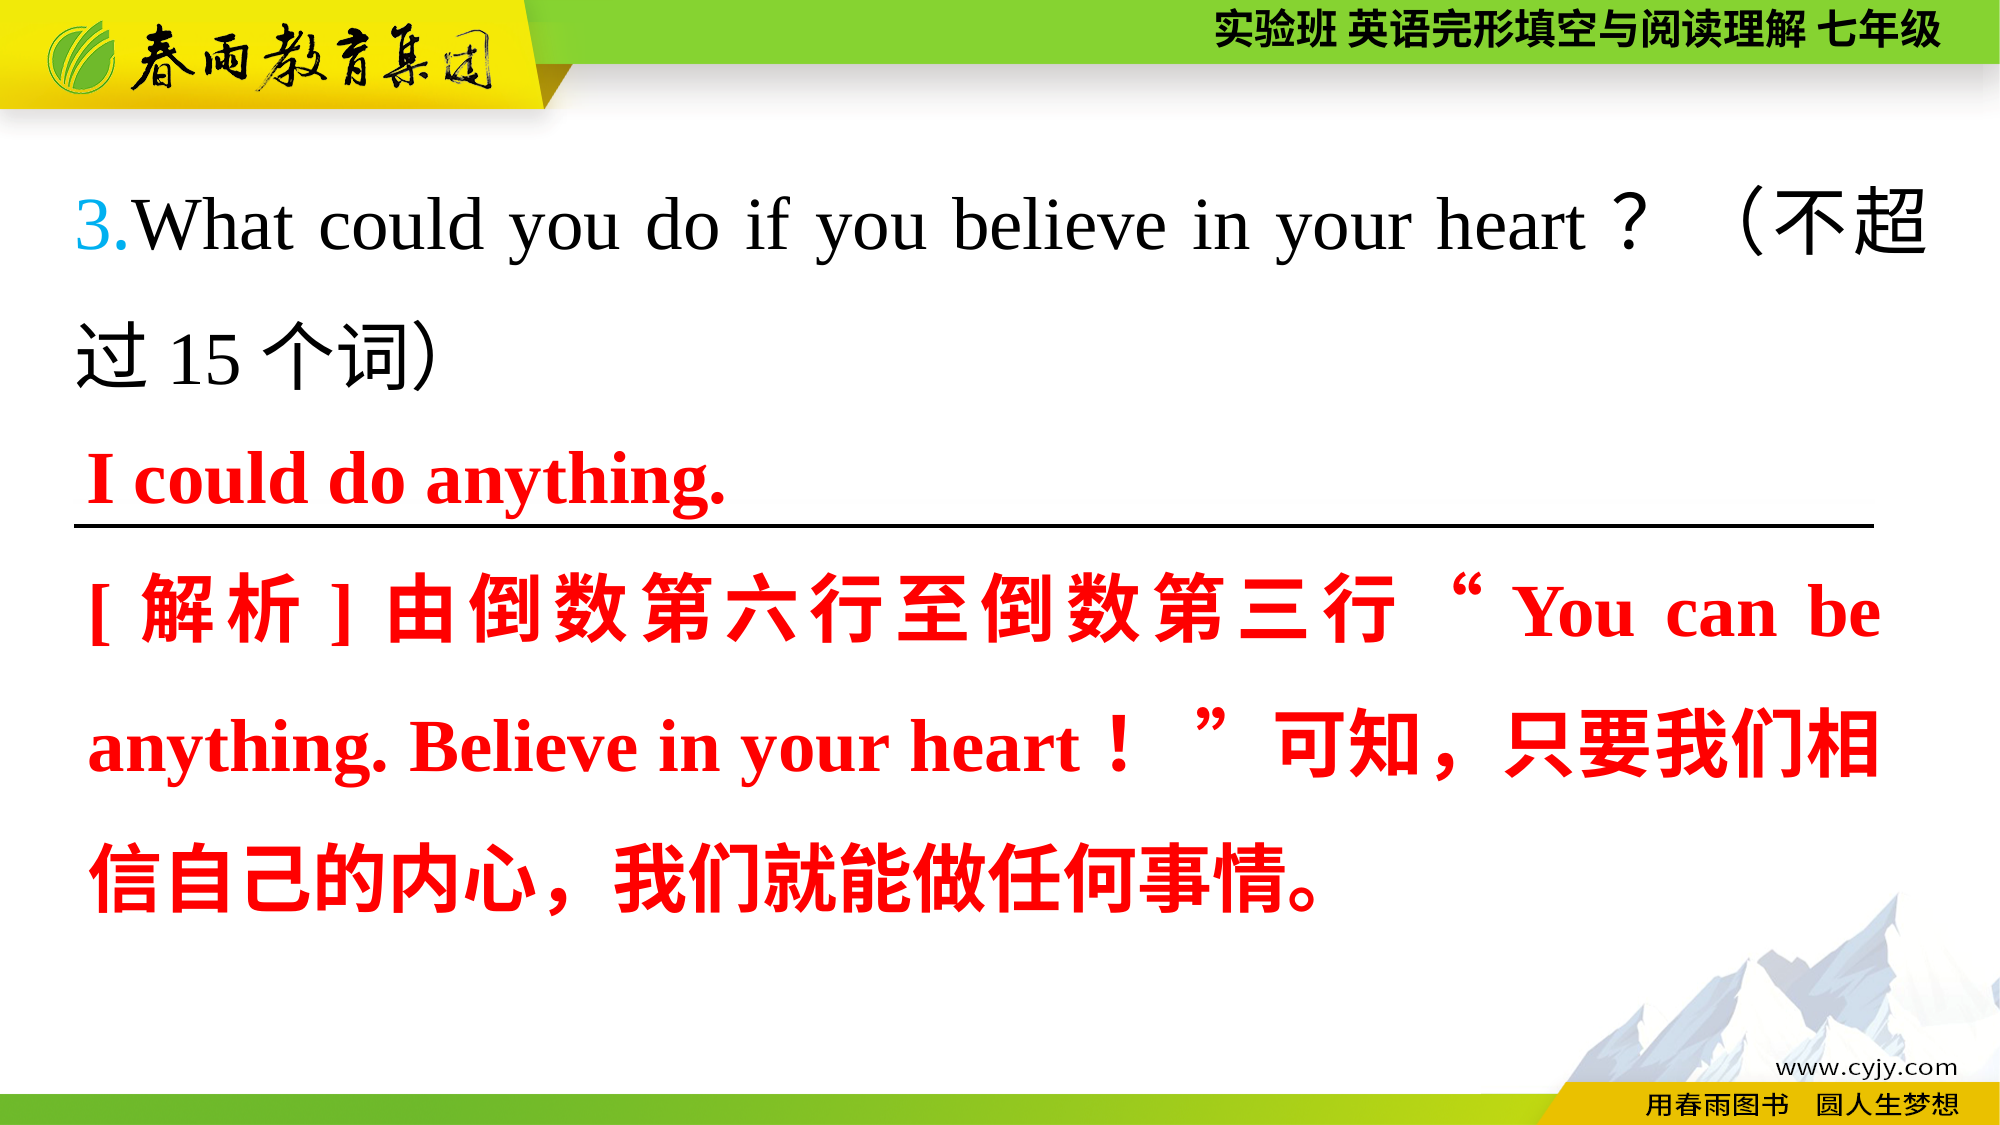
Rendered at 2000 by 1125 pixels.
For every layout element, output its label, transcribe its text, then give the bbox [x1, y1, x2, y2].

picture [0, 0, 2000, 1125]
list 3.What could you do if you believe in your heart？（不超过15个词） ———————————————————————— [59, 122, 1944, 547]
text_box [解析]由倒数第六行至倒数第三行“You can be anything. Believe in your heart！ ”可知，只要我们相信自己的内心，我们就能做任何事情。 [72, 508, 1898, 929]
text_box I could do anything. [71, 376, 1899, 527]
